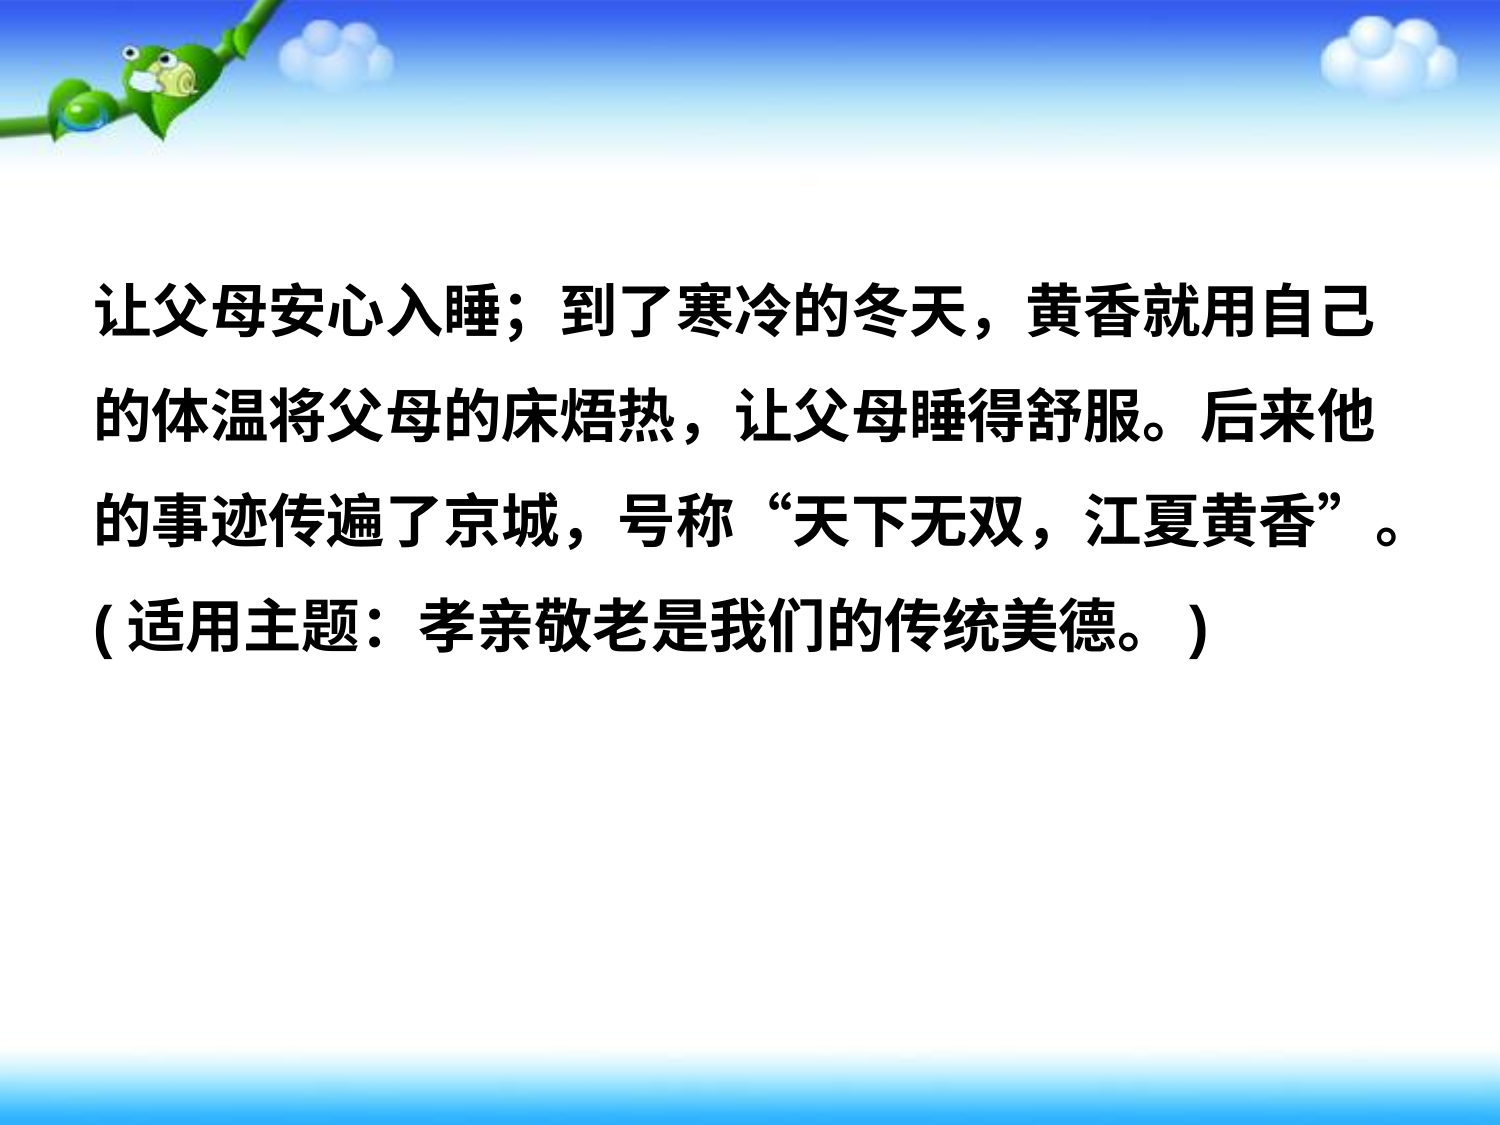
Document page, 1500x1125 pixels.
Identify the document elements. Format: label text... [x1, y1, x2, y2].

text_box 让父母安心入睡；到了寒冷的冬天，黄香就用自己的体温将父母的床焐热，让父母睡得舒服。后来他的事迹传遍了京城，号称“天下无双，江夏黄香”。(适用主题：孝亲敬老是我们的传统美德。) [78, 231, 1420, 667]
picture [0, 0, 1500, 1125]
